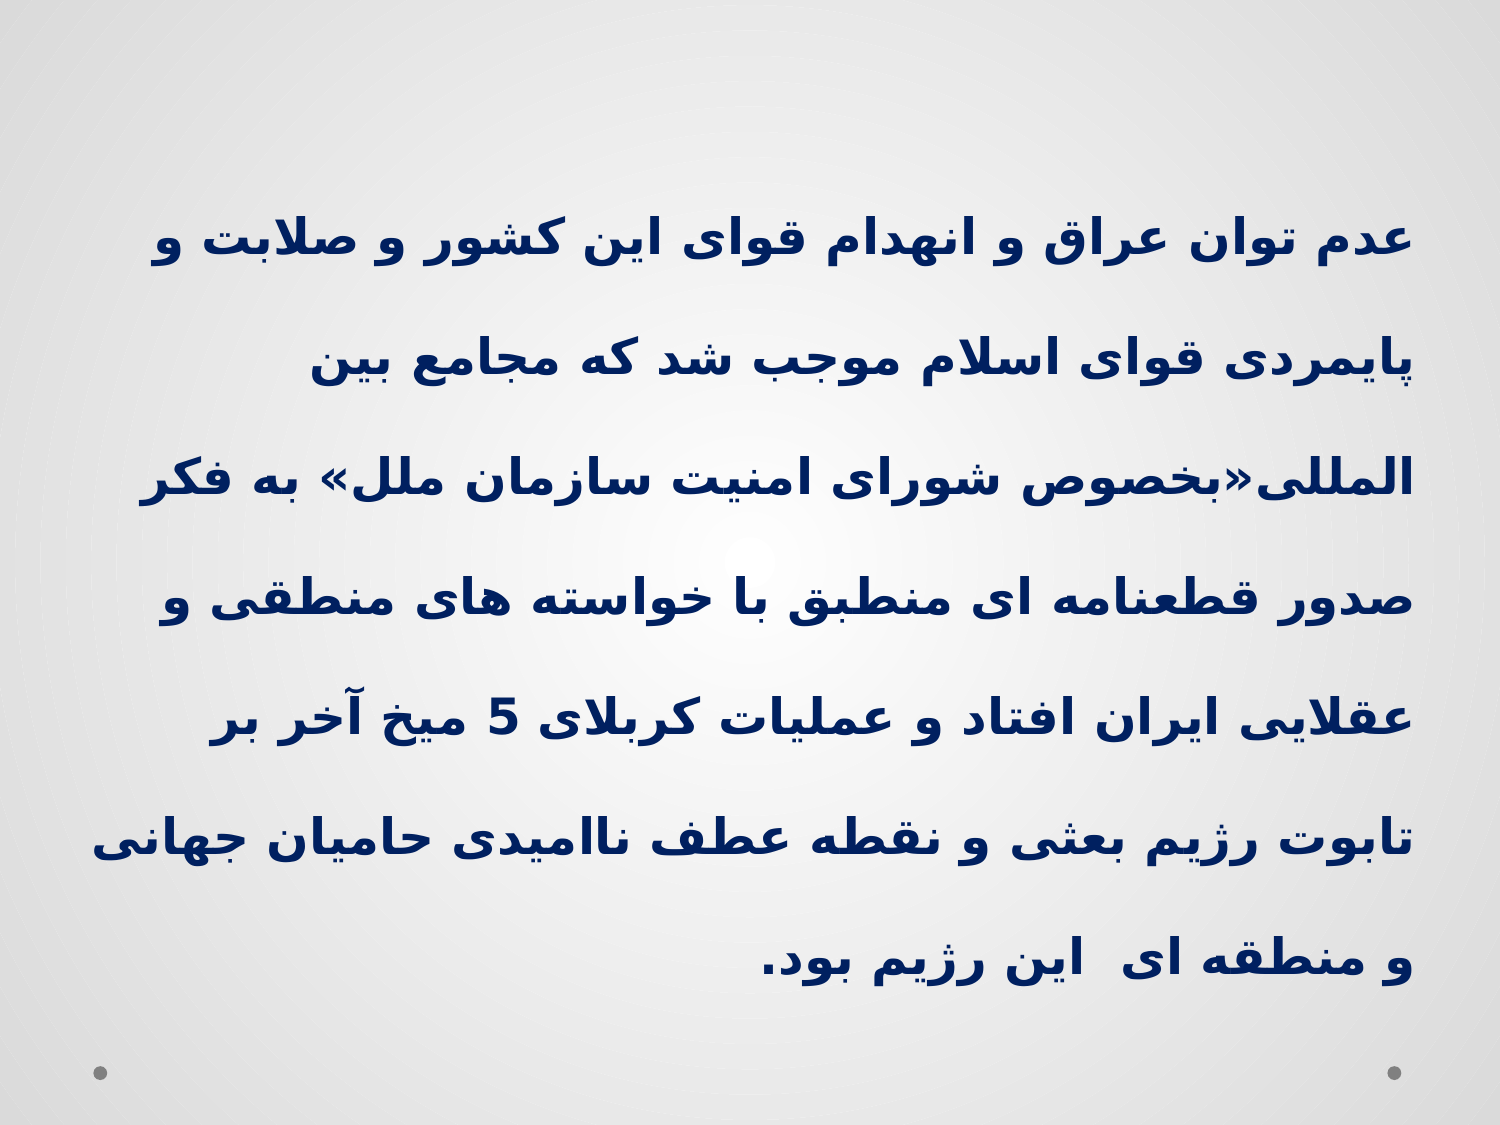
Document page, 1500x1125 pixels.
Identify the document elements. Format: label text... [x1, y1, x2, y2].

text_box عدم توان عراق و انهدام قوای این کشور و صلابت و پایمردی قوای اسلام موجب شد که مجامع بین المللی«بخصوص شورای امنیت سازمان ملل» به فکر صدور قطعنامه ای منطبق با خواسته های منطقی و عقلایی ایران افتاد و عملیات کربلای 5 میخ آخر بر تابوت رژیم بعثی و نقطه عطف ناامیدی حامیان جهانی و منطقه ای این رژیم بود. [76, 137, 1432, 992]
